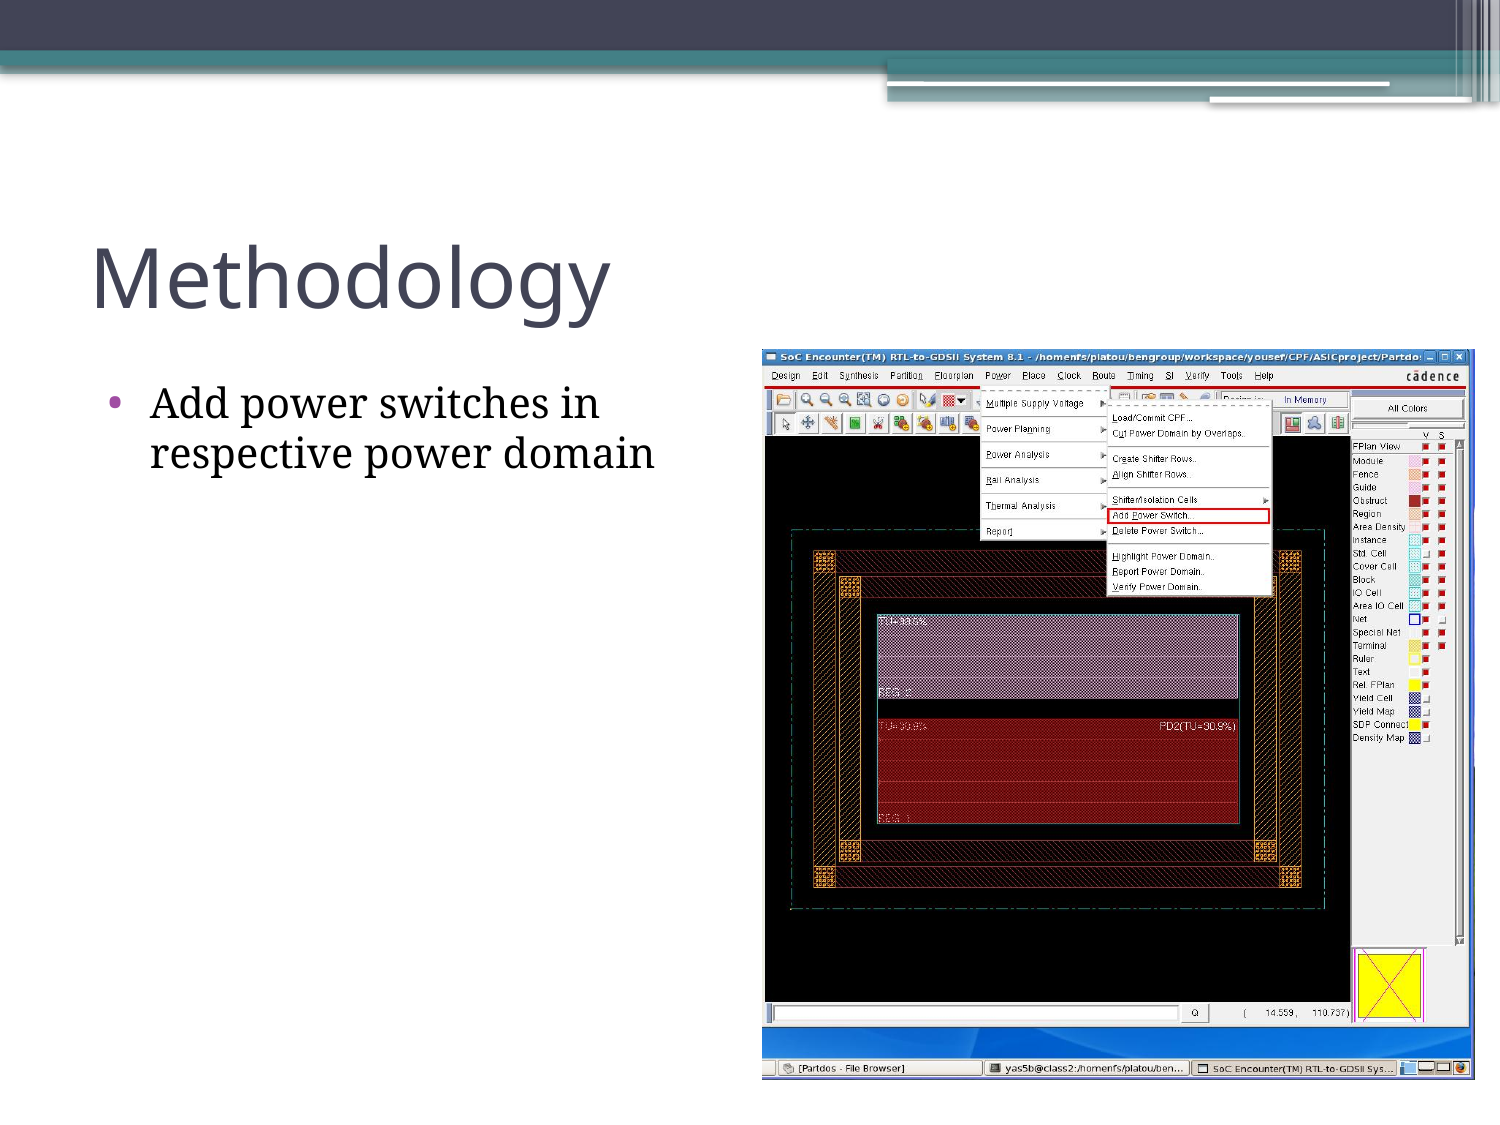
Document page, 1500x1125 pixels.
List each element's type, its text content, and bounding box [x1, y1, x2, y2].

list Add power switches in respective power domain [75, 368, 738, 1112]
title Methodology [75, 187, 1425, 363]
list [762, 349, 1476, 1080]
